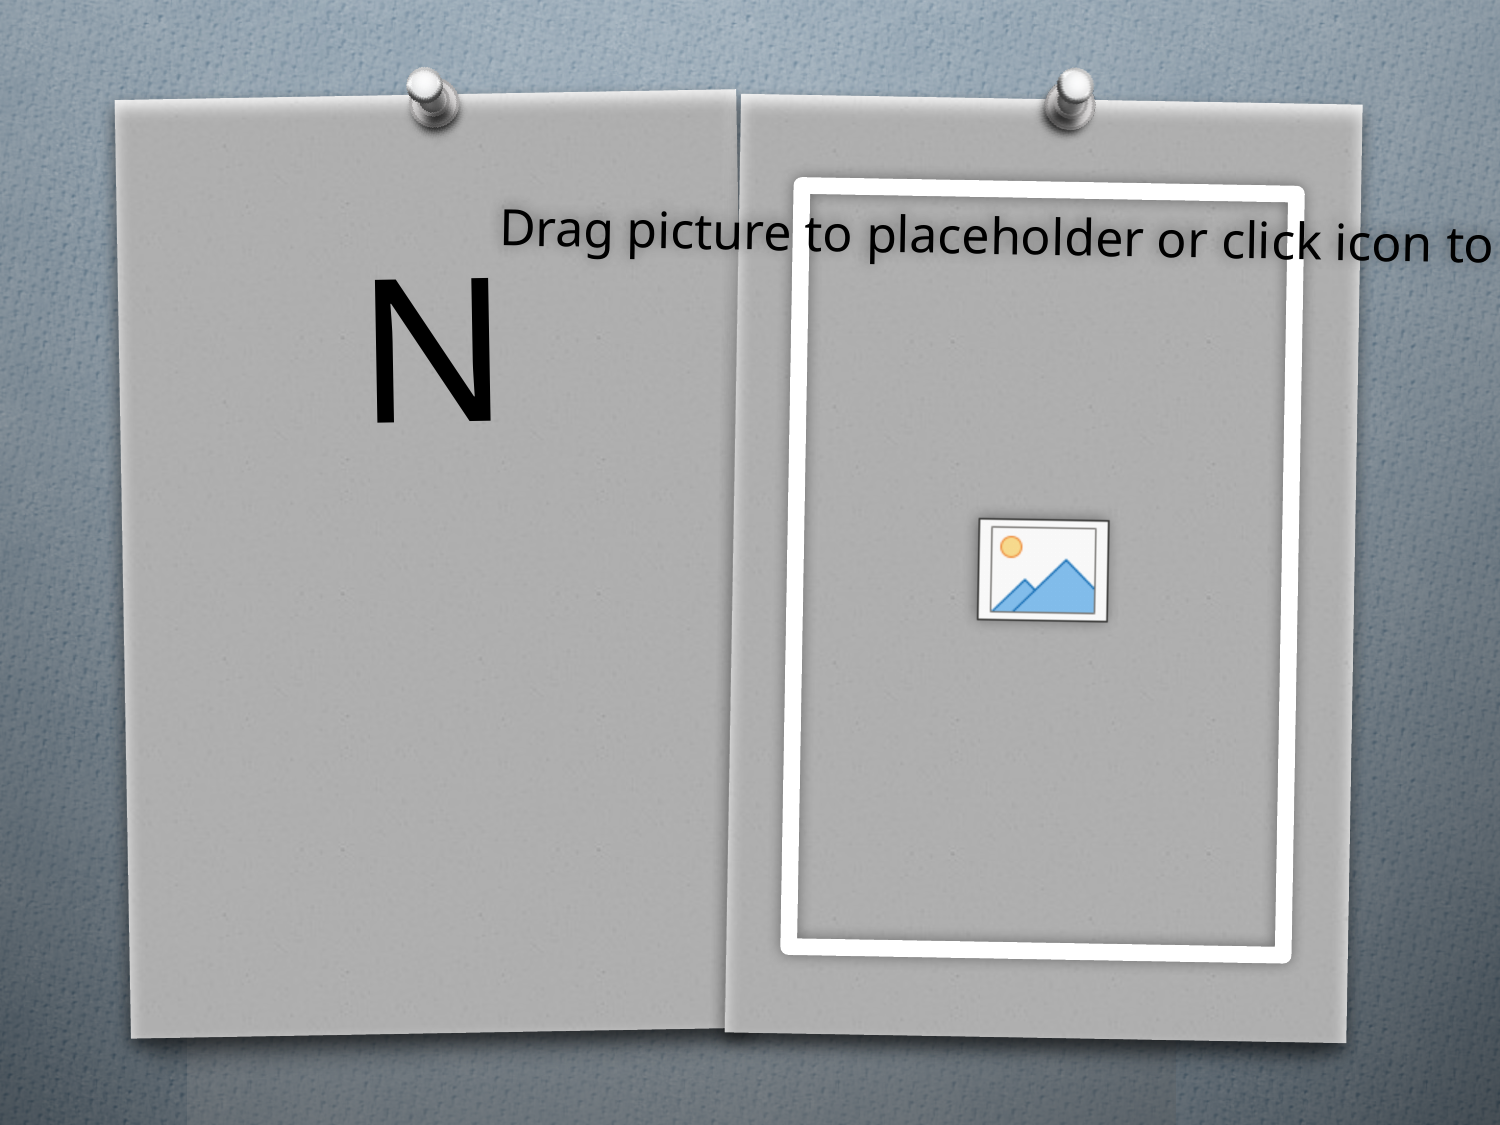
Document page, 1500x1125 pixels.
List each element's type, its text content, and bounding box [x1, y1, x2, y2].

picture [803, 197, 1282, 943]
title N [179, 222, 687, 475]
picture [375, 33, 497, 157]
picture [1016, 41, 1138, 162]
